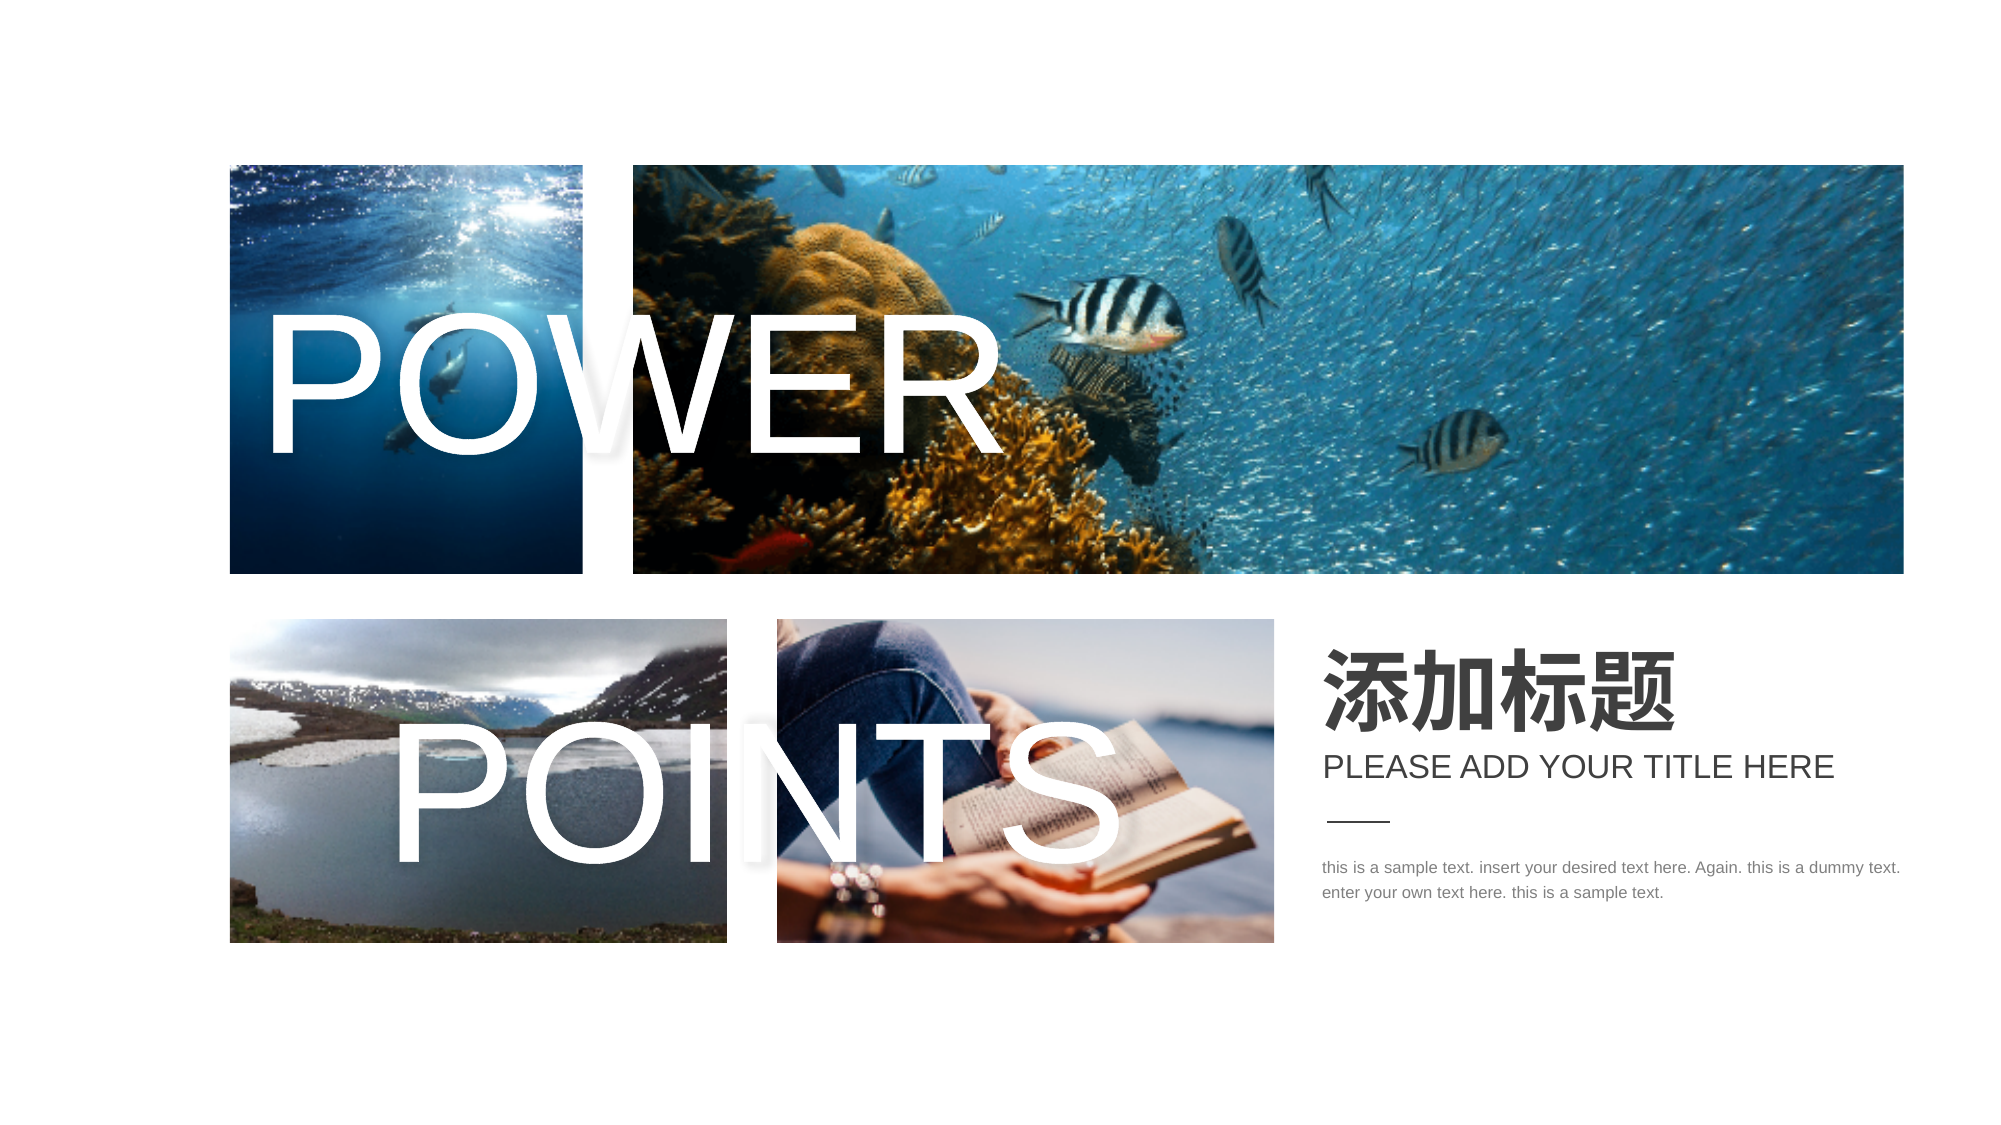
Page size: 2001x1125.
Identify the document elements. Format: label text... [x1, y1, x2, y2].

text_box [229, 618, 728, 944]
text_box [776, 618, 1275, 944]
text_box POWER [242, 245, 1029, 500]
text_box POINTS [368, 654, 1144, 910]
text_box [229, 164, 584, 575]
text_box [632, 164, 1905, 575]
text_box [1304, 628, 1924, 911]
